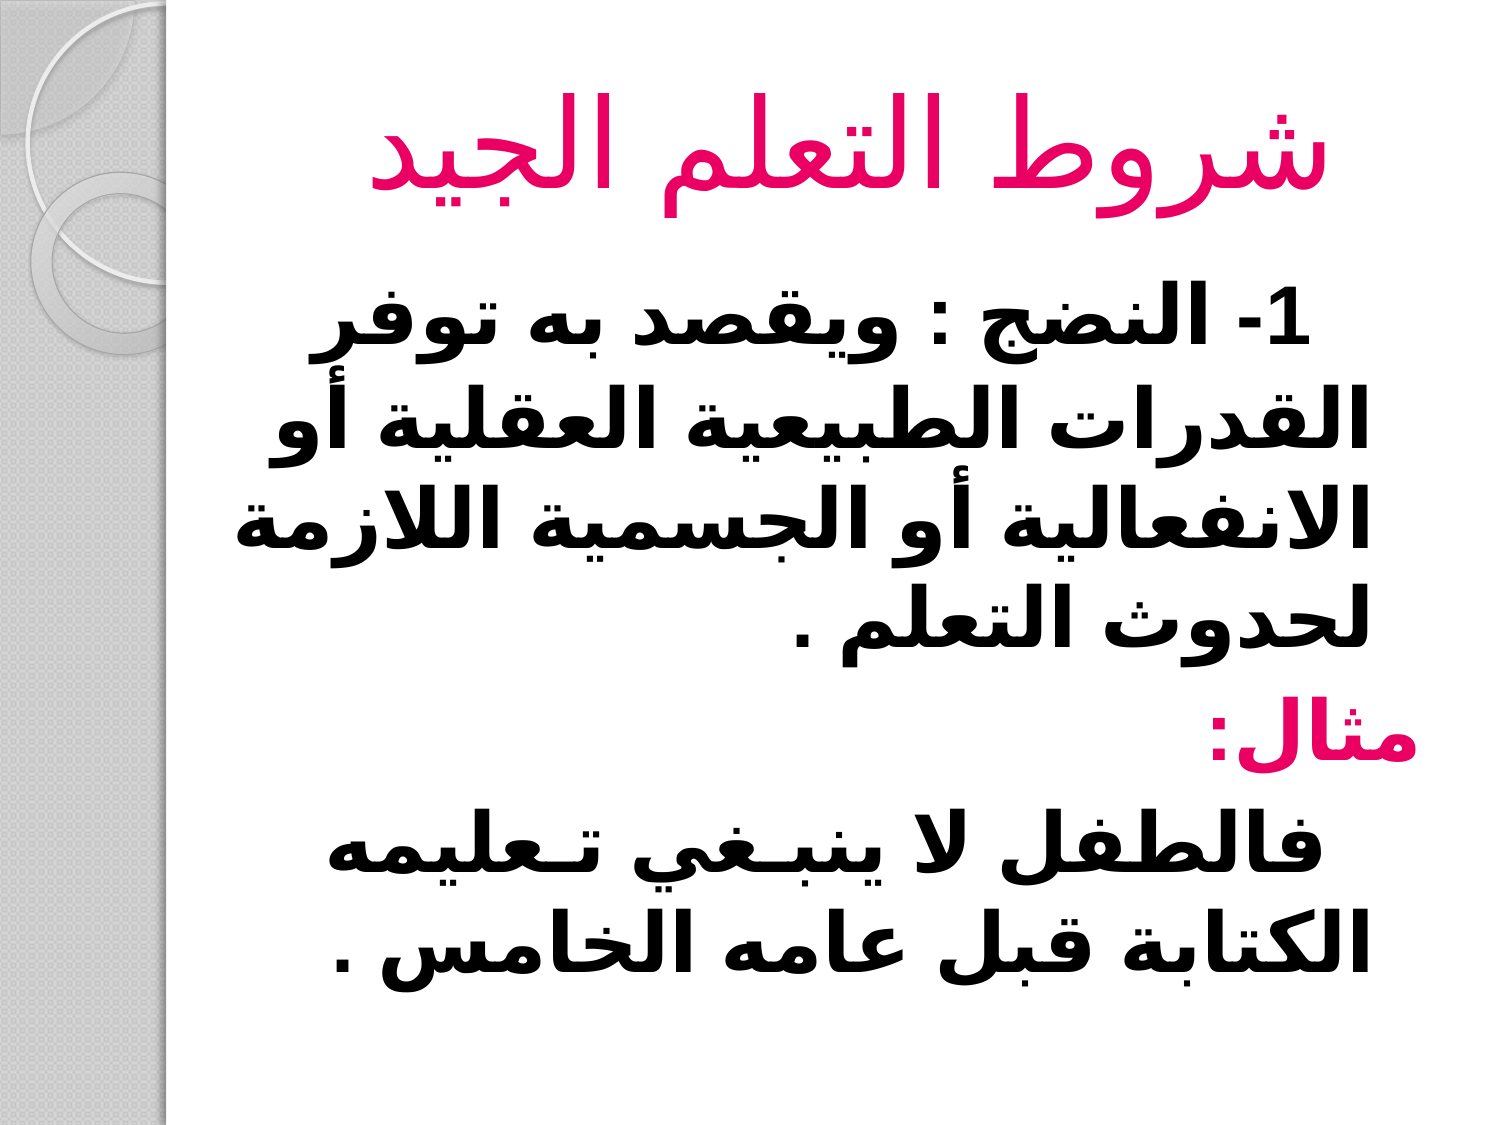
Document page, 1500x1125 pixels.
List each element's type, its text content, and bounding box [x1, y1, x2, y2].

title شروط التعلم الجيد [235, 45, 1466, 233]
list 1- النضج : ويقصد به توفر القدرات الطبيعية العقلية أو الانفعالية أو الجسمية اللازمة لحدوث التعلم . مثال: فالطفل لا ينبـغي تـعليمه الكتابة قبل عامه الخامس . [162, 237, 1451, 1088]
